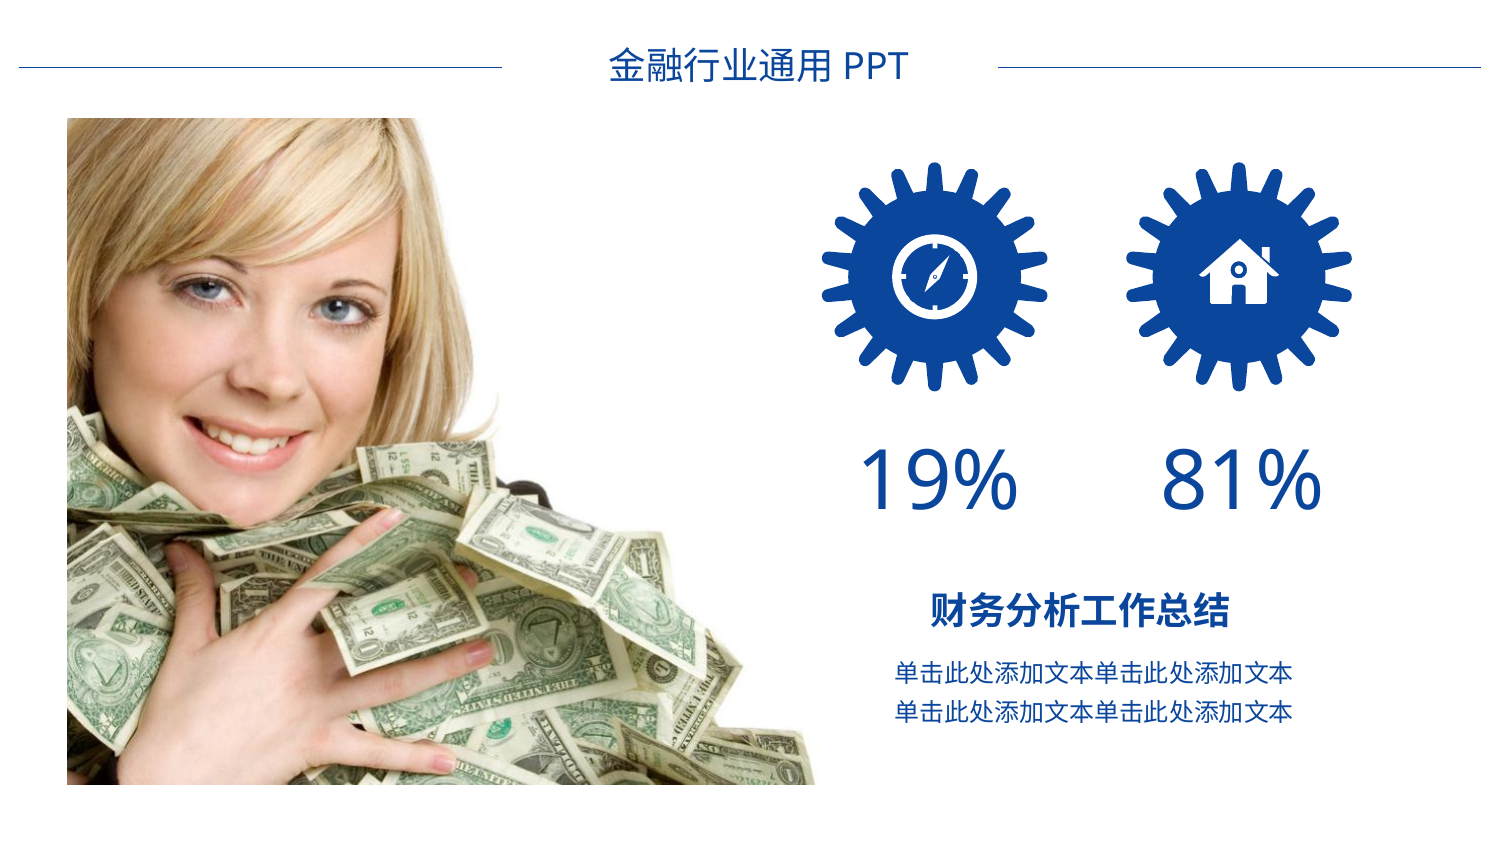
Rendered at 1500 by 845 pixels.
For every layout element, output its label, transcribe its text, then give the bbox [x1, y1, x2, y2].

text_box 81% [1152, 422, 1332, 530]
text_box 金融行业通用PPT [483, 34, 1034, 95]
text_box 19% [849, 422, 1029, 530]
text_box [891, 234, 978, 320]
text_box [1198, 238, 1280, 305]
text_box 单击此处添加文本单击此处添加文本 单击此处添加文本单击此处添加文本 [829, 642, 1376, 732]
text_box 财务分析工作总结 [861, 579, 1301, 640]
picture [67, 118, 823, 786]
text_box [1126, 162, 1352, 392]
text_box [829, 162, 1048, 392]
